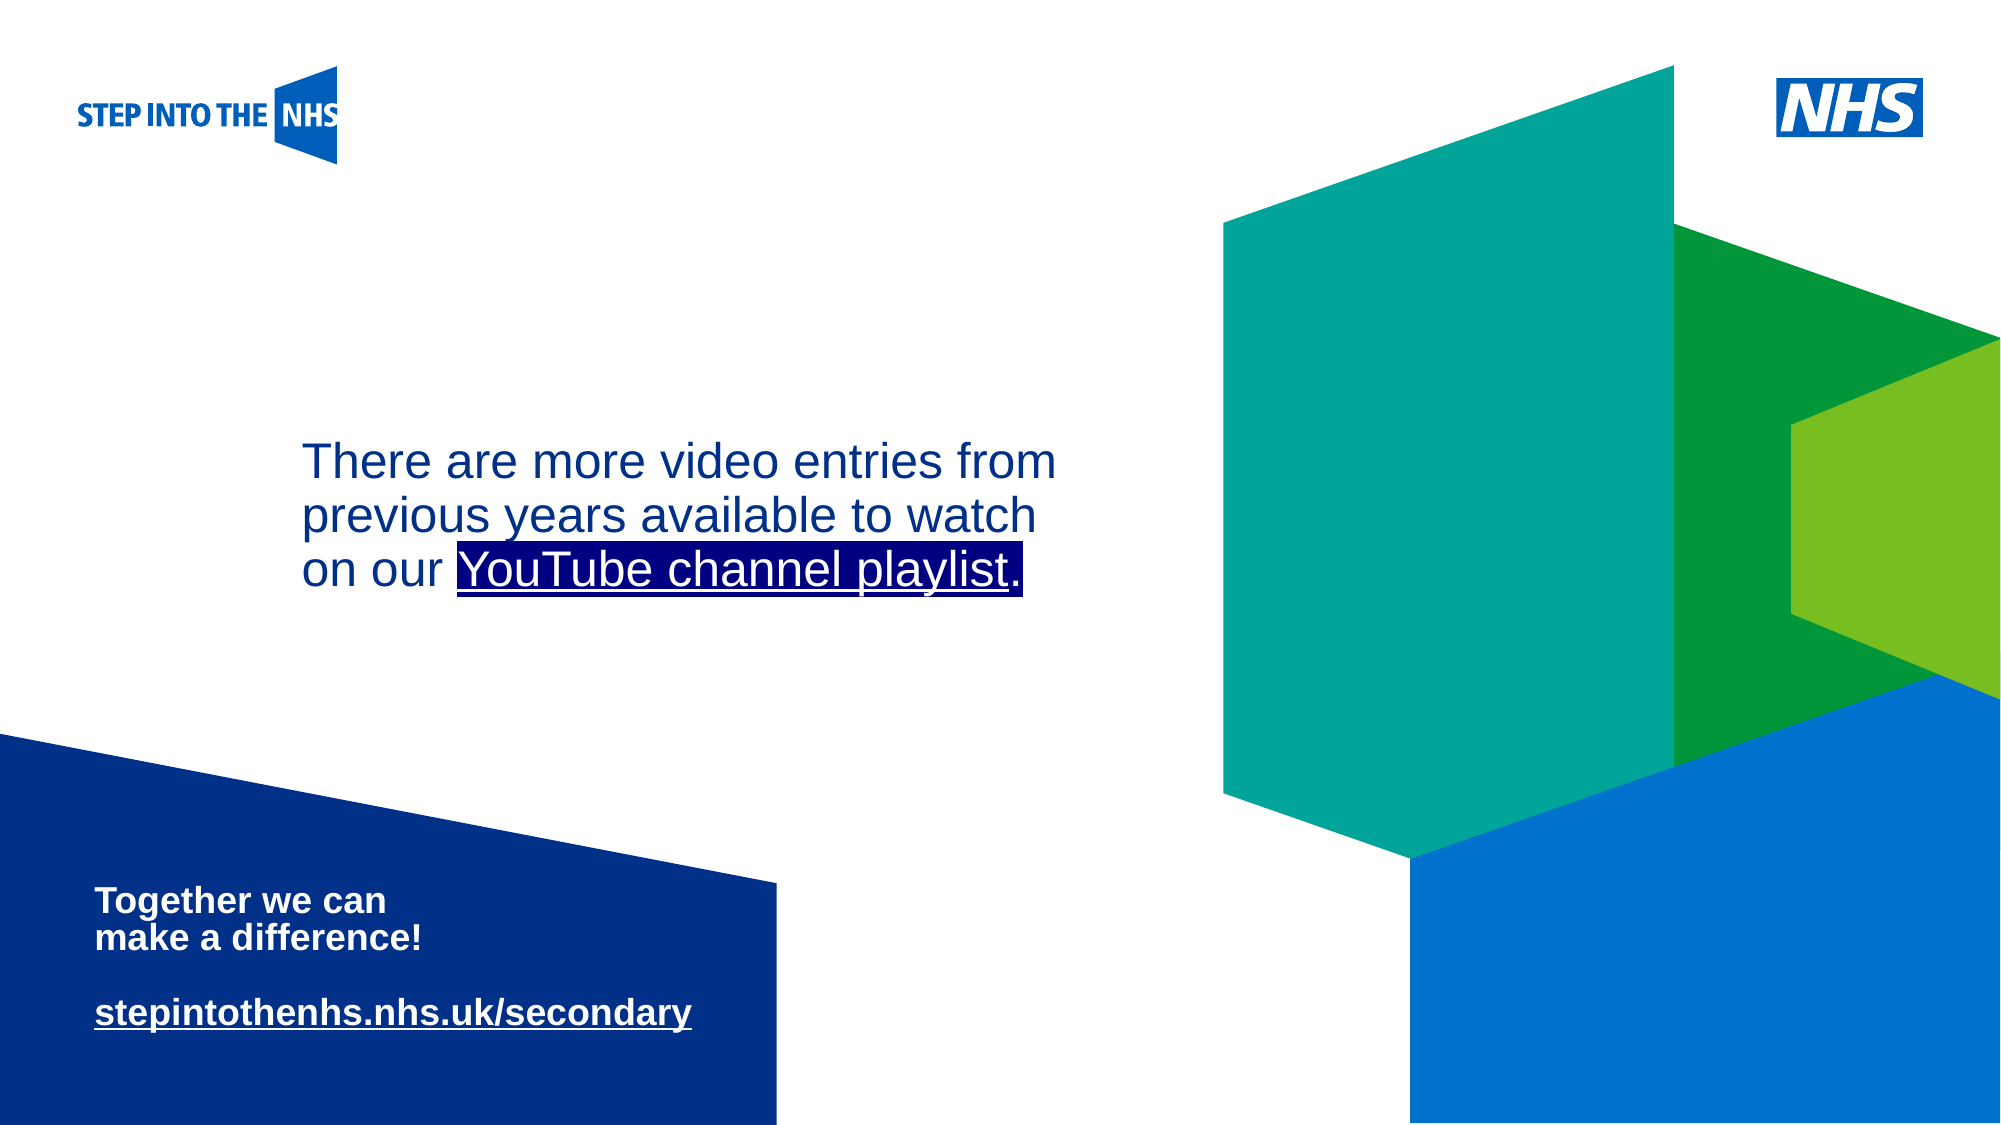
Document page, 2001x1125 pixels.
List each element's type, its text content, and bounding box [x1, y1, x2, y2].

list There are more video entries from previous years available to watch on our YouTube channel playlist. [301, 286, 1309, 747]
